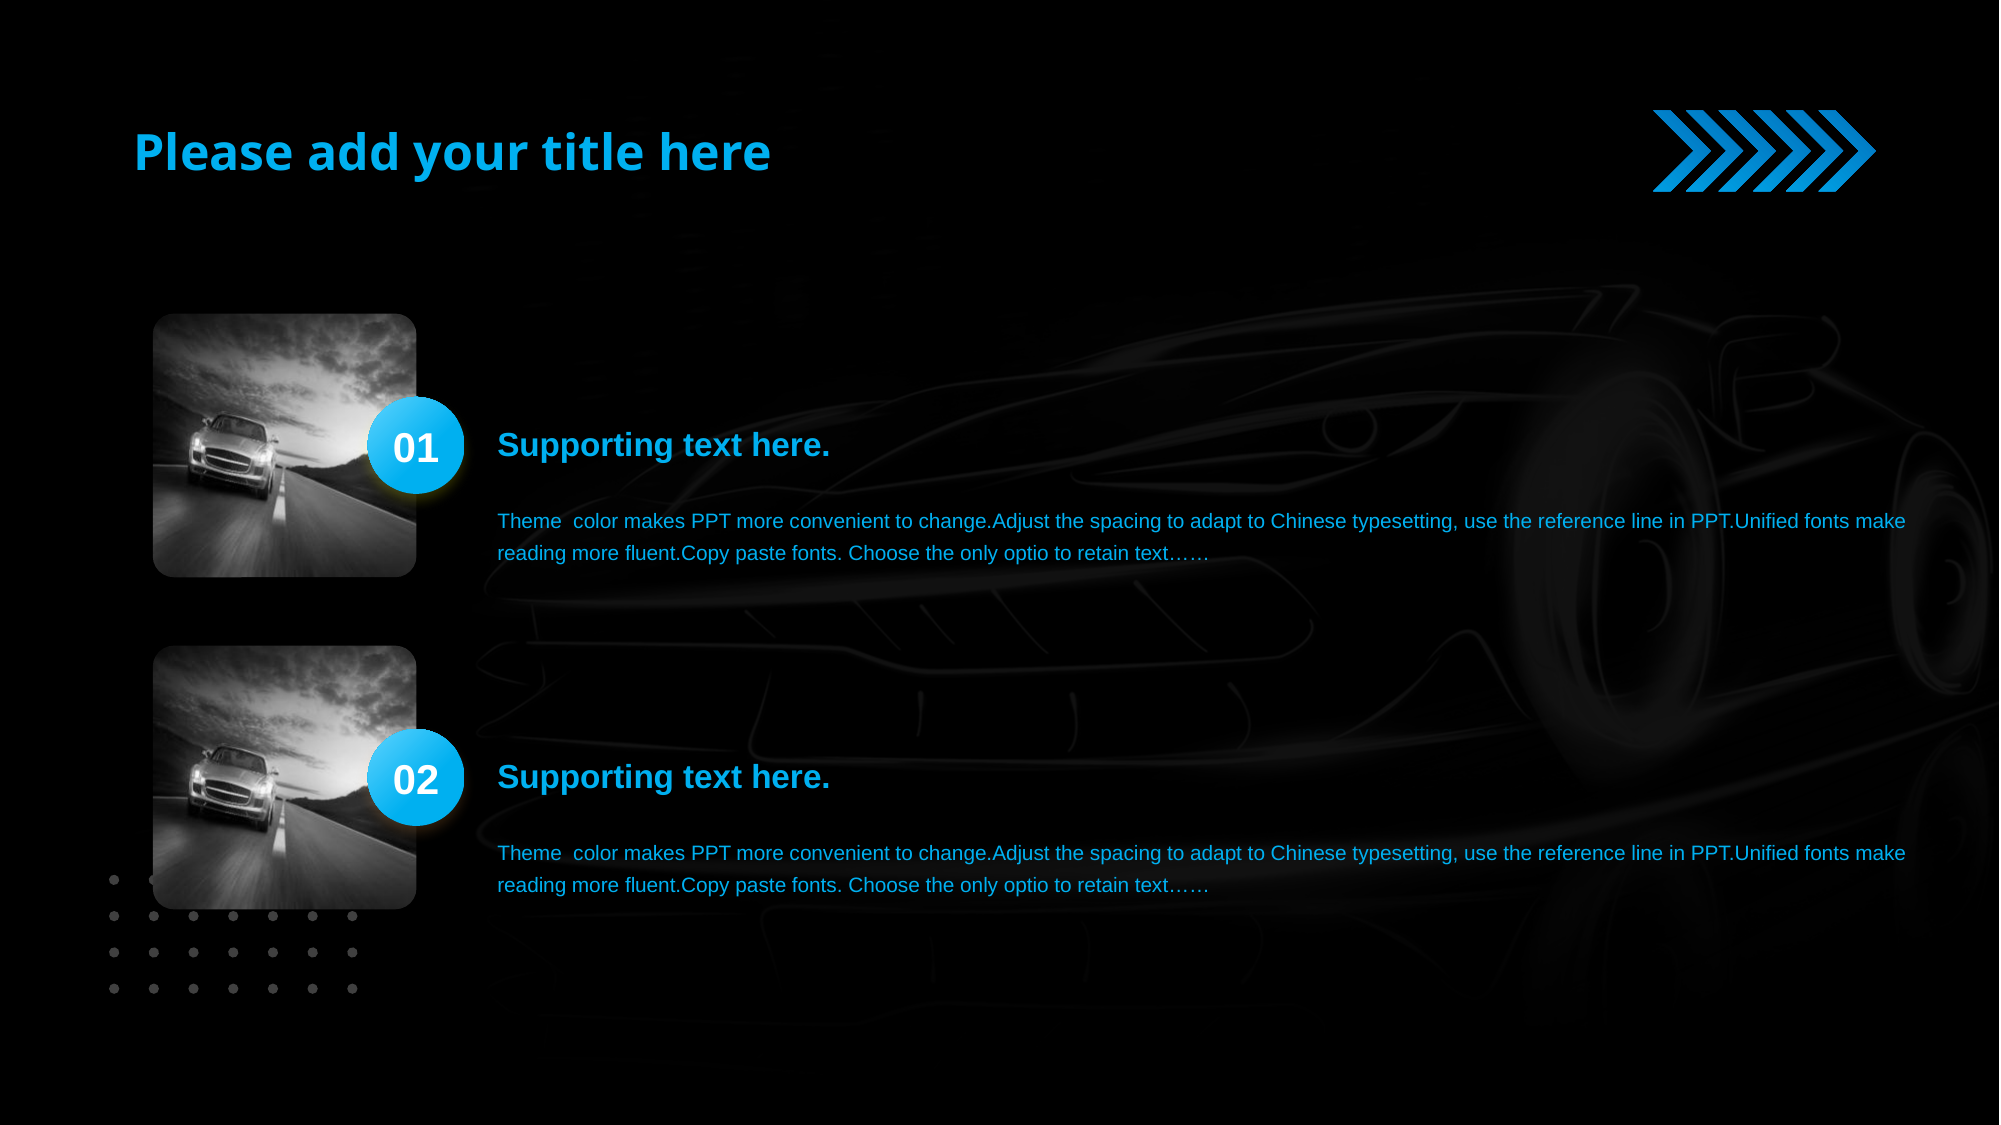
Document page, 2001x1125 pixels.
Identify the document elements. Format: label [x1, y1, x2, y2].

text_box [152, 136, 1976, 913]
